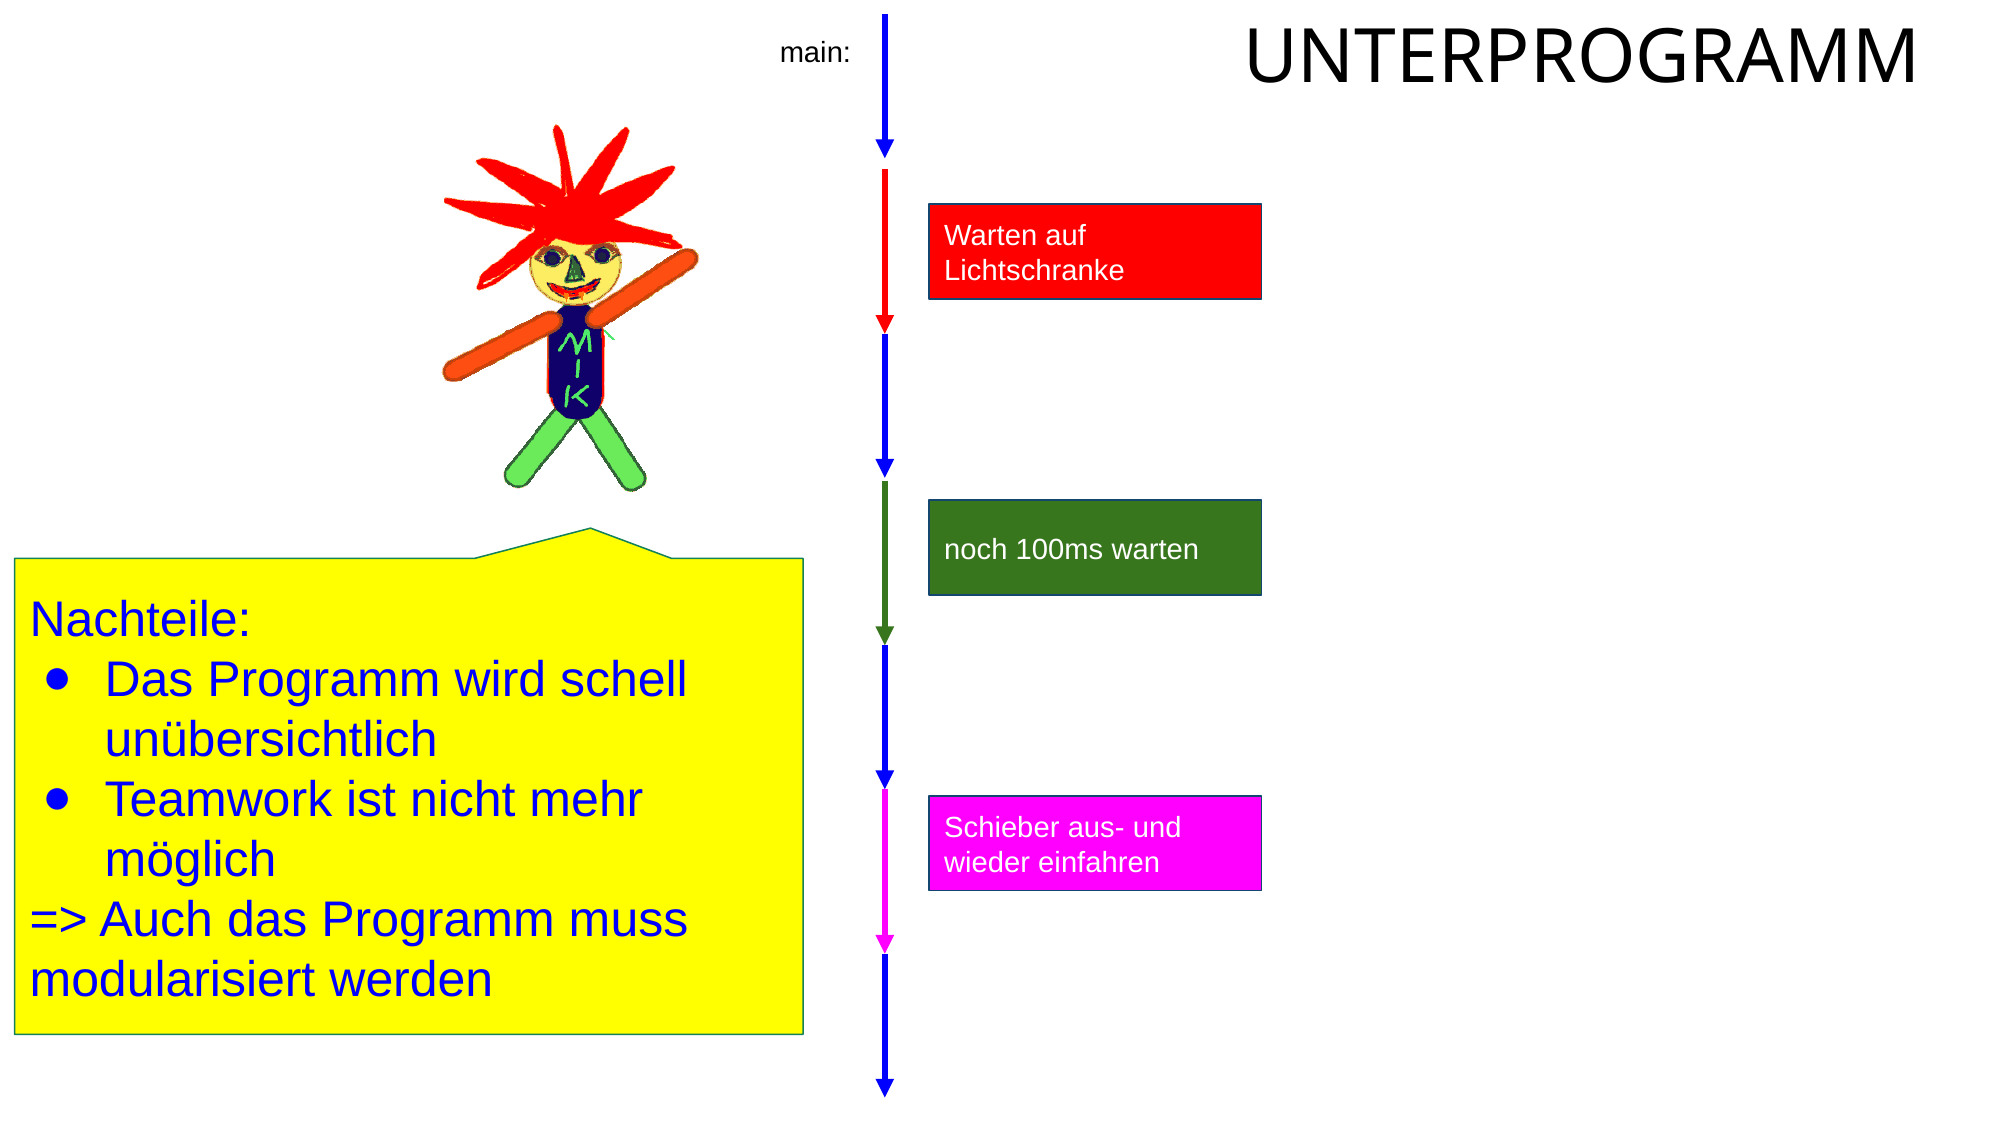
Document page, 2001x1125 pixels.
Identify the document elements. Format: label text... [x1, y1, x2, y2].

text_box Schieber aus- und wieder einfahren [929, 795, 1262, 891]
text_box Warten auf Lichtschranke [929, 204, 1262, 299]
title UNTERPROGRAMM [1228, 0, 2000, 116]
text_box noch 100ms warten [929, 500, 1262, 595]
text_box Nachteile: Das Programm wird schell unübersichtlich Teamwork ist nicht mehr möglich => Auch das Programm muss modularisiert werden [14, 528, 804, 1035]
picture [415, 115, 715, 501]
text_box main: [764, 17, 882, 98]
